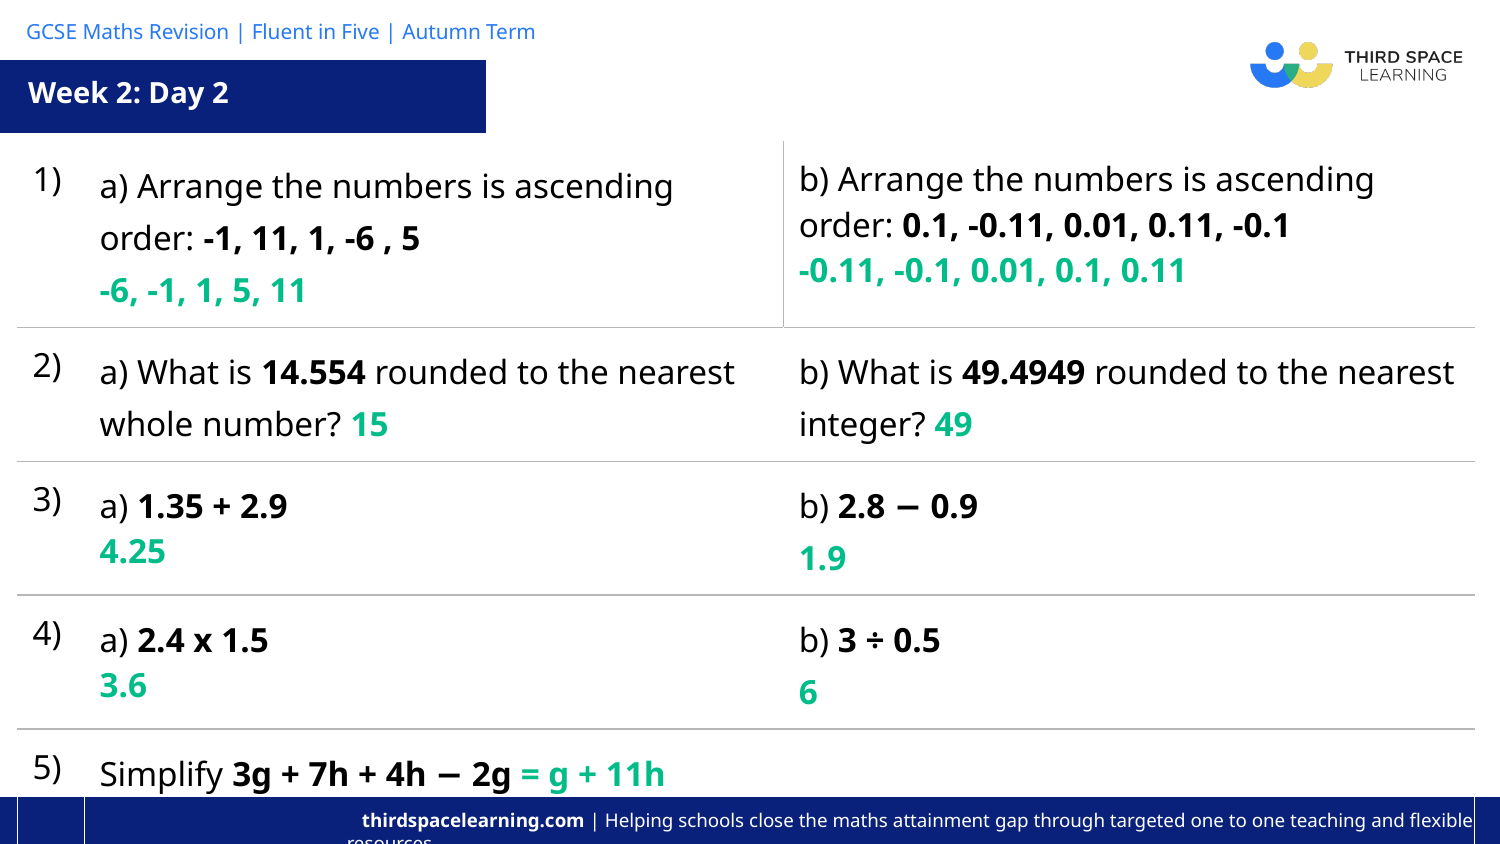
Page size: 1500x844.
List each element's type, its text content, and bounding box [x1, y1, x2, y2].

table_cell 2) [18, 328, 84, 461]
table_cell b) What is 49.4949 rounded to the nearest integer? 49 [784, 328, 1474, 461]
table_cell a) 1.35 + 2.9 4.25 [85, 462, 783, 594]
table_header 1) [18, 142, 84, 327]
table_cell b) 2.8 − 0.9 1.9 [784, 462, 1474, 594]
table_cell 4) [18, 596, 84, 728]
table_header b) Arrange the numbers is ascending order: 0.1, -0.11, 0.01, 0.11, -0.1 -0.11, -0.1, 0.01, 0.1, 0.11 [784, 142, 1474, 327]
table_cell a) 2.4 x 1.5 3.6 [85, 596, 783, 728]
table_cell a) What is 14.554 rounded to the nearest whole number? 15 [85, 328, 783, 461]
table_cell b) 3 ÷ 0.5 6 [784, 596, 1474, 728]
picture [1250, 33, 1465, 99]
table_cell 3) [18, 462, 84, 594]
table_cell 5) [18, 730, 84, 844]
text_box Week 2: Day 2 [13, 59, 383, 125]
table_cell Simplify 3g + 7h + 4h − 2g = g + 11h [85, 730, 1474, 844]
table_header a) Arrange the numbers is ascending order: -1, 11, 1, -6 , 5 -6, -1, 1, 5, 11 [85, 142, 783, 327]
